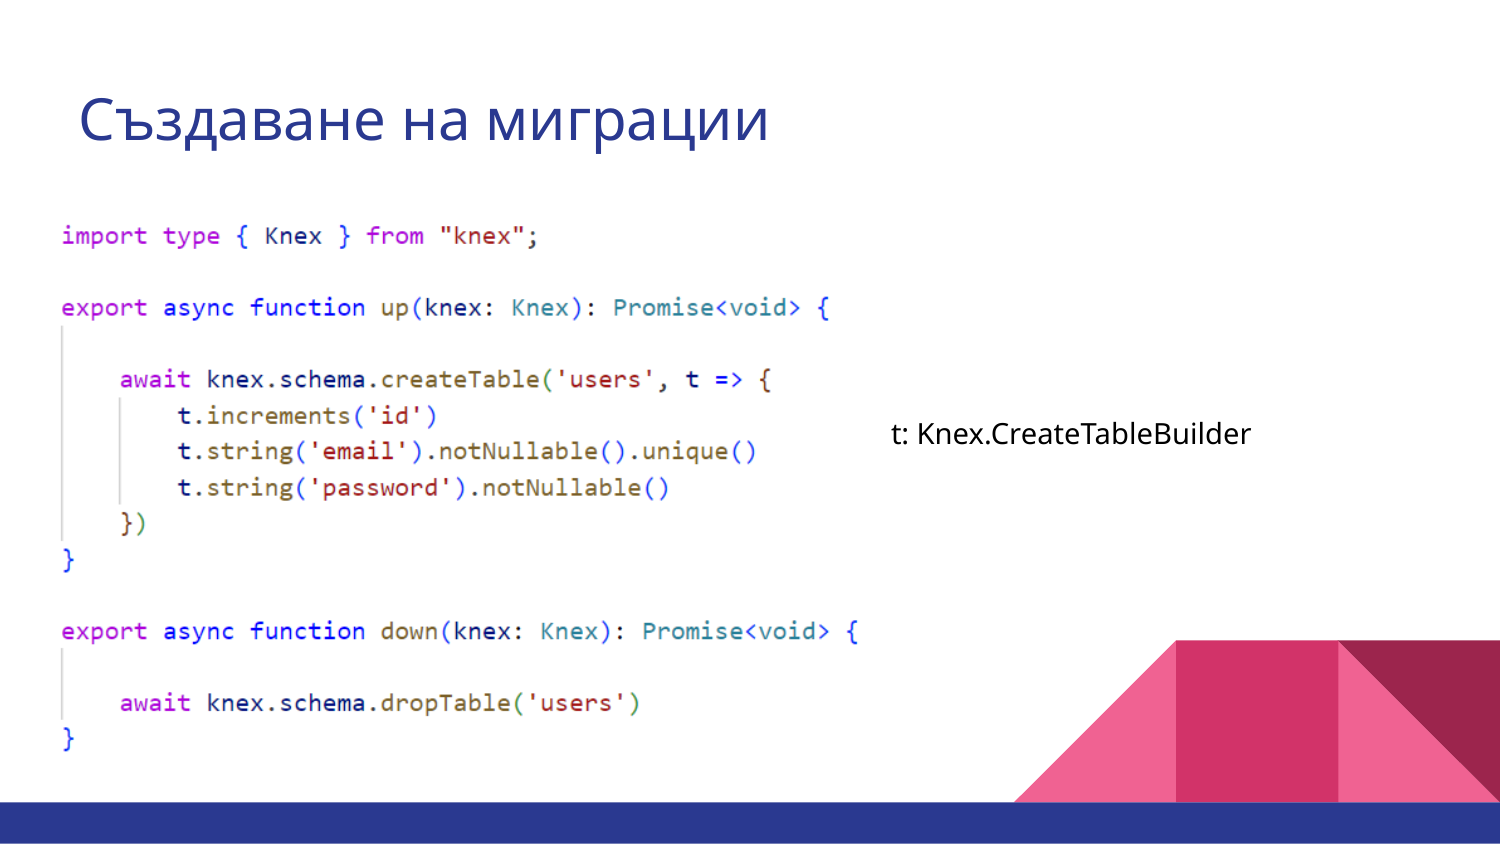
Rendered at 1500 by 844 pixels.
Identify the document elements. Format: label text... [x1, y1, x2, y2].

title Създаване на миграции [63, 67, 1462, 167]
picture [50, 215, 876, 764]
list t: Knex.CreateTableBuilder [51, 201, 1449, 750]
